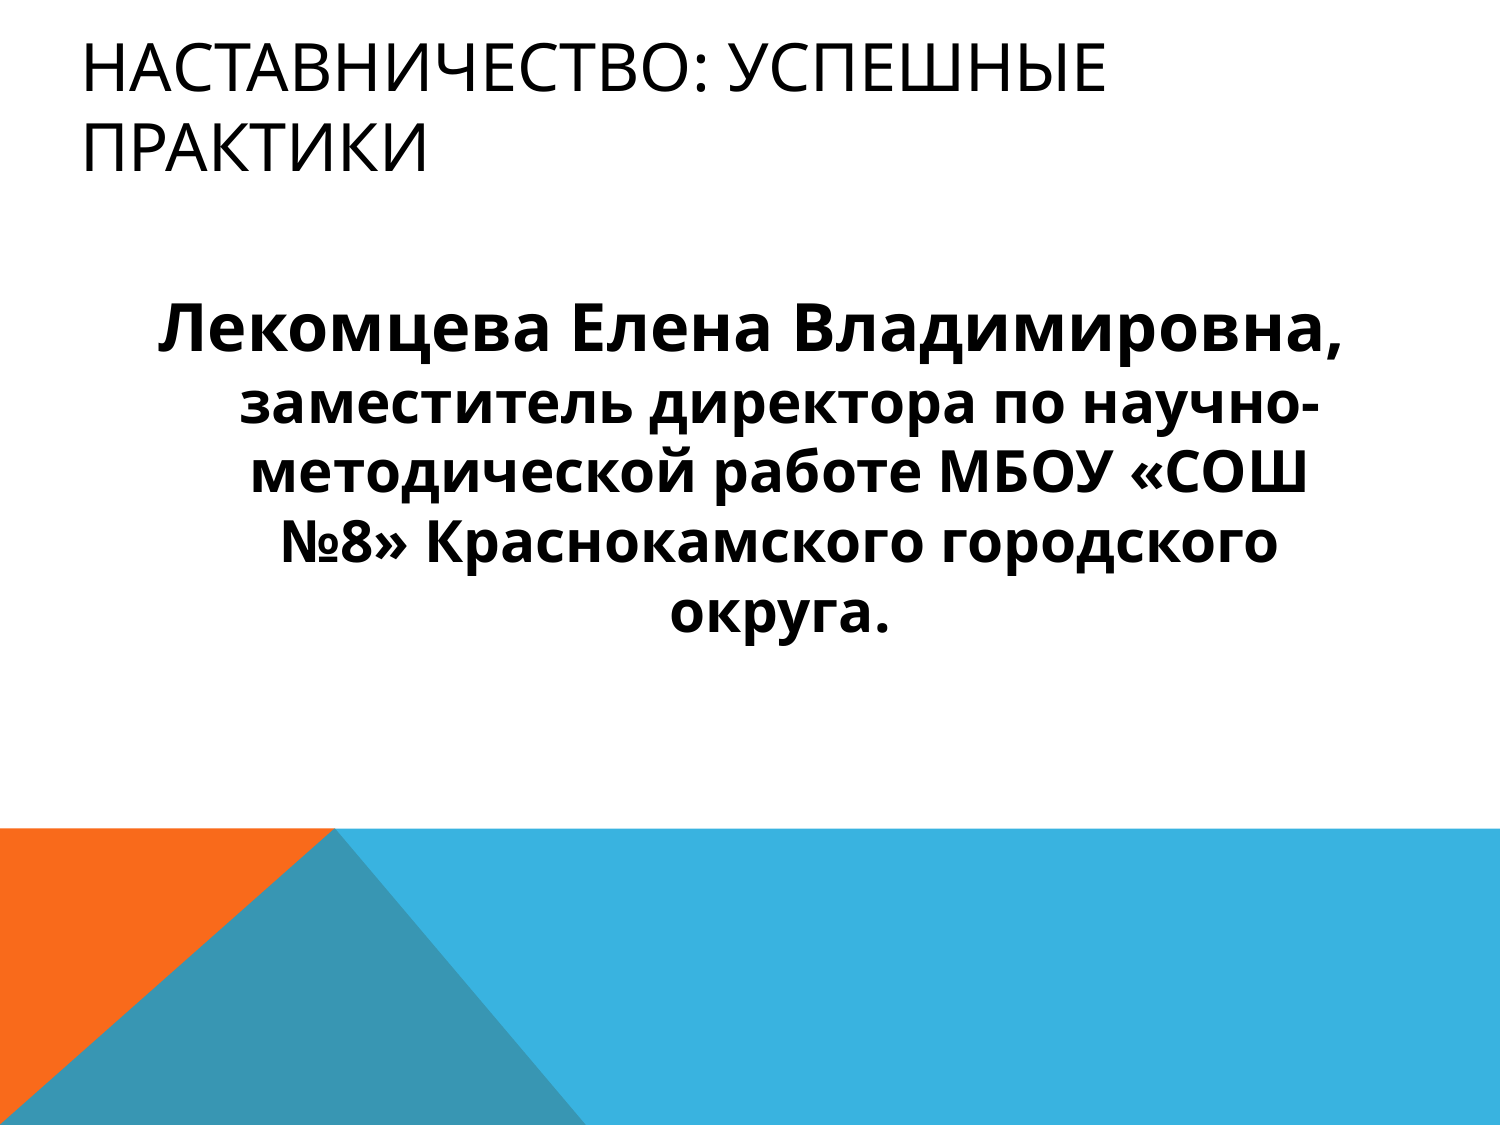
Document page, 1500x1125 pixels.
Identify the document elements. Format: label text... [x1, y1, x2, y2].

list Лекомцева Елена Владимировна, заместитель директора по научно-методической работе МБОУ «СОШ №8» Краснокамского городского округа. [135, 180, 1369, 768]
title Наставничество: успешные практики [64, 60, 1400, 150]
